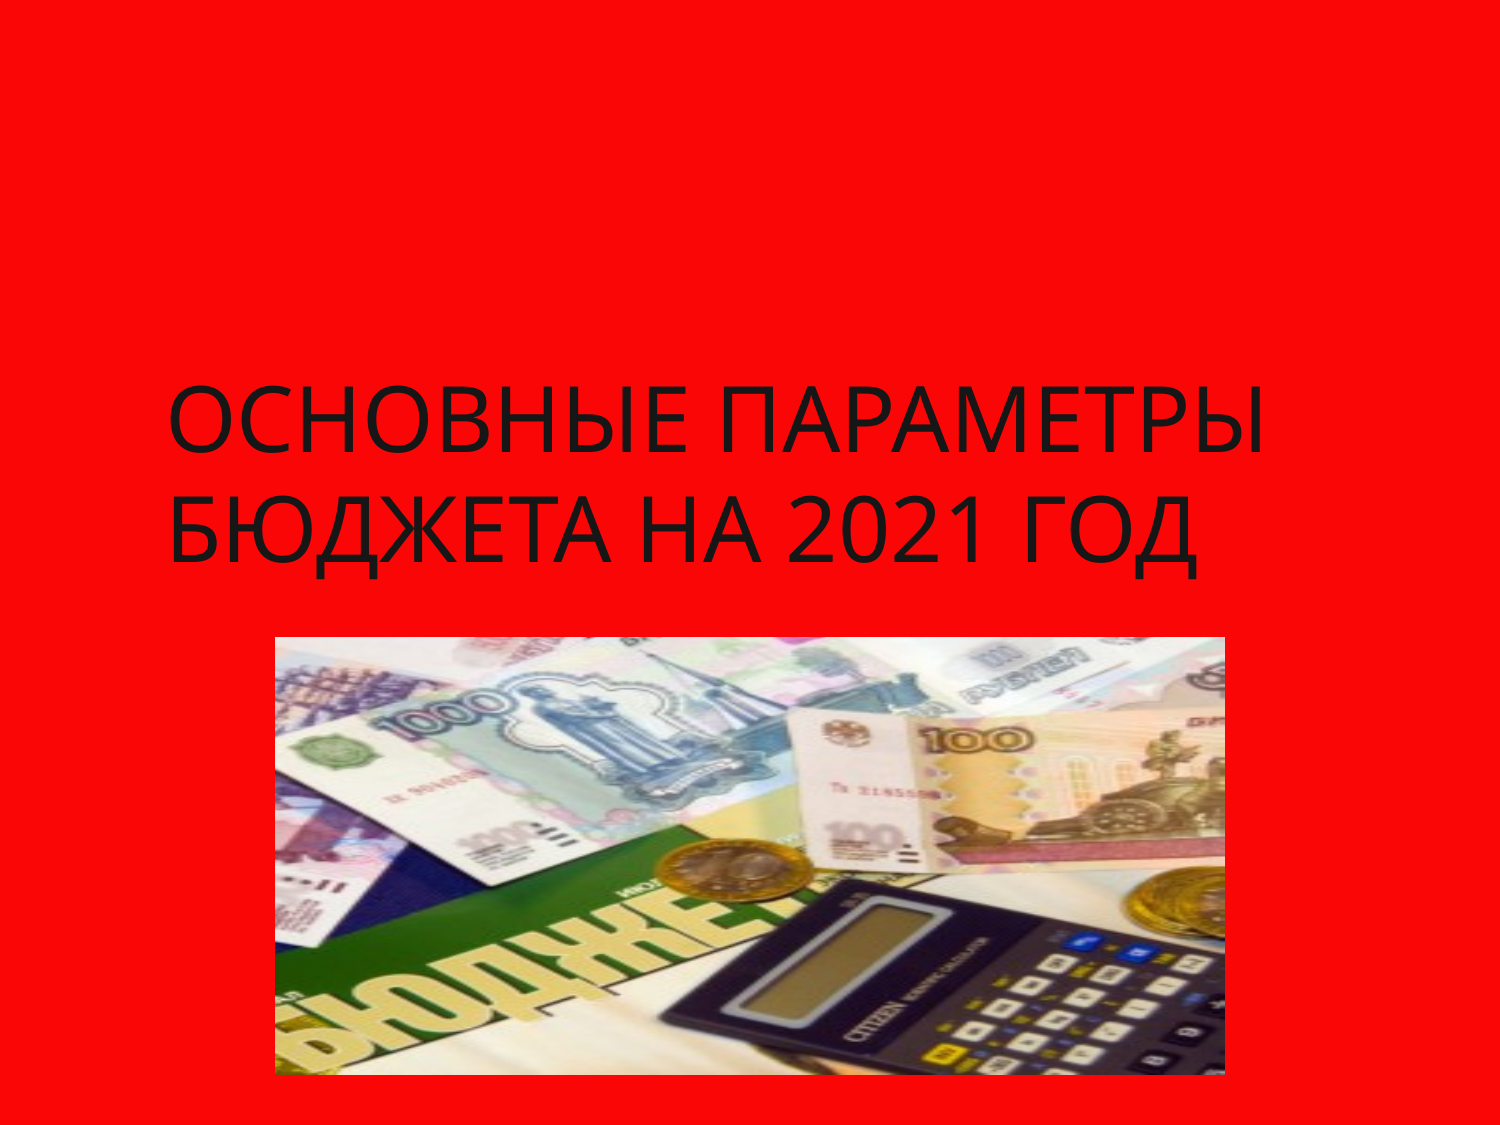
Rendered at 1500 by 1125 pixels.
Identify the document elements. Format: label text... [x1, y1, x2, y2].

picture [274, 637, 1226, 1075]
title ОСНОВНЫЕ ПАРАМЕТРЫ БЮДЖЕТА НА 2021 ГОД [150, 154, 1425, 788]
